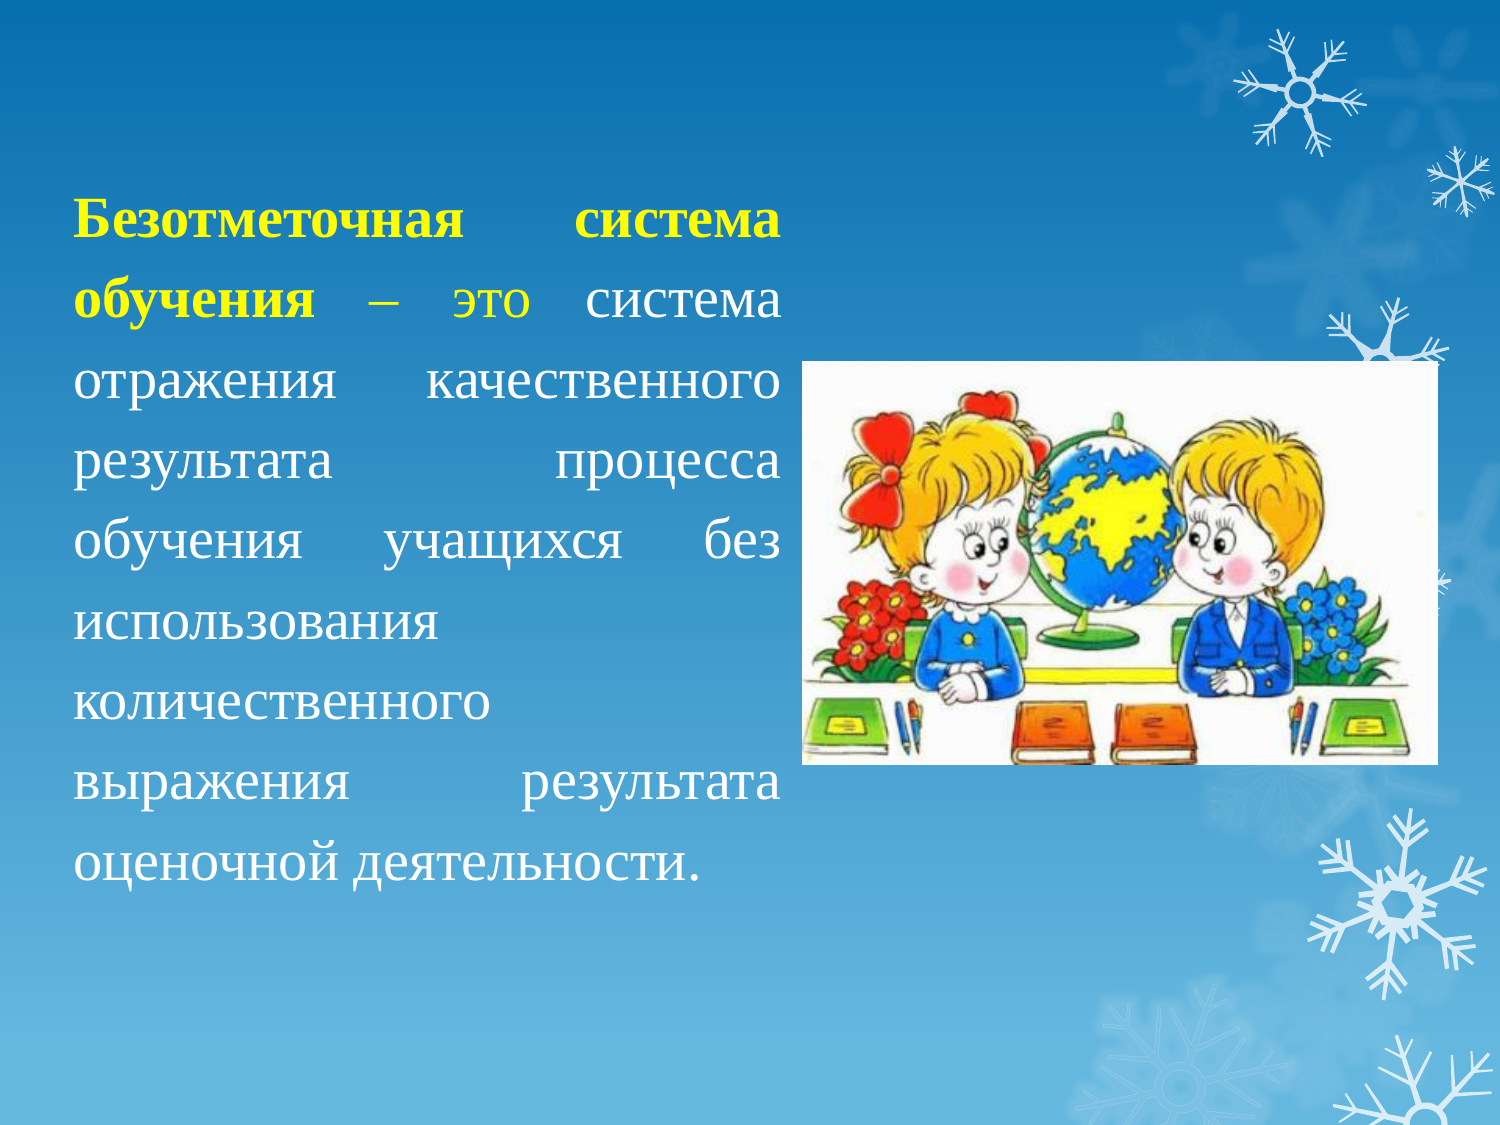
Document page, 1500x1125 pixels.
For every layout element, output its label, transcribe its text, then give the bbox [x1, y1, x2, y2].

picture [801, 361, 1439, 765]
list Безотметочная система обучения – это система отражения качественного результата процесса обучения учащихся без использования количественного выражения результата оценочной деятельности. [58, 117, 797, 997]
